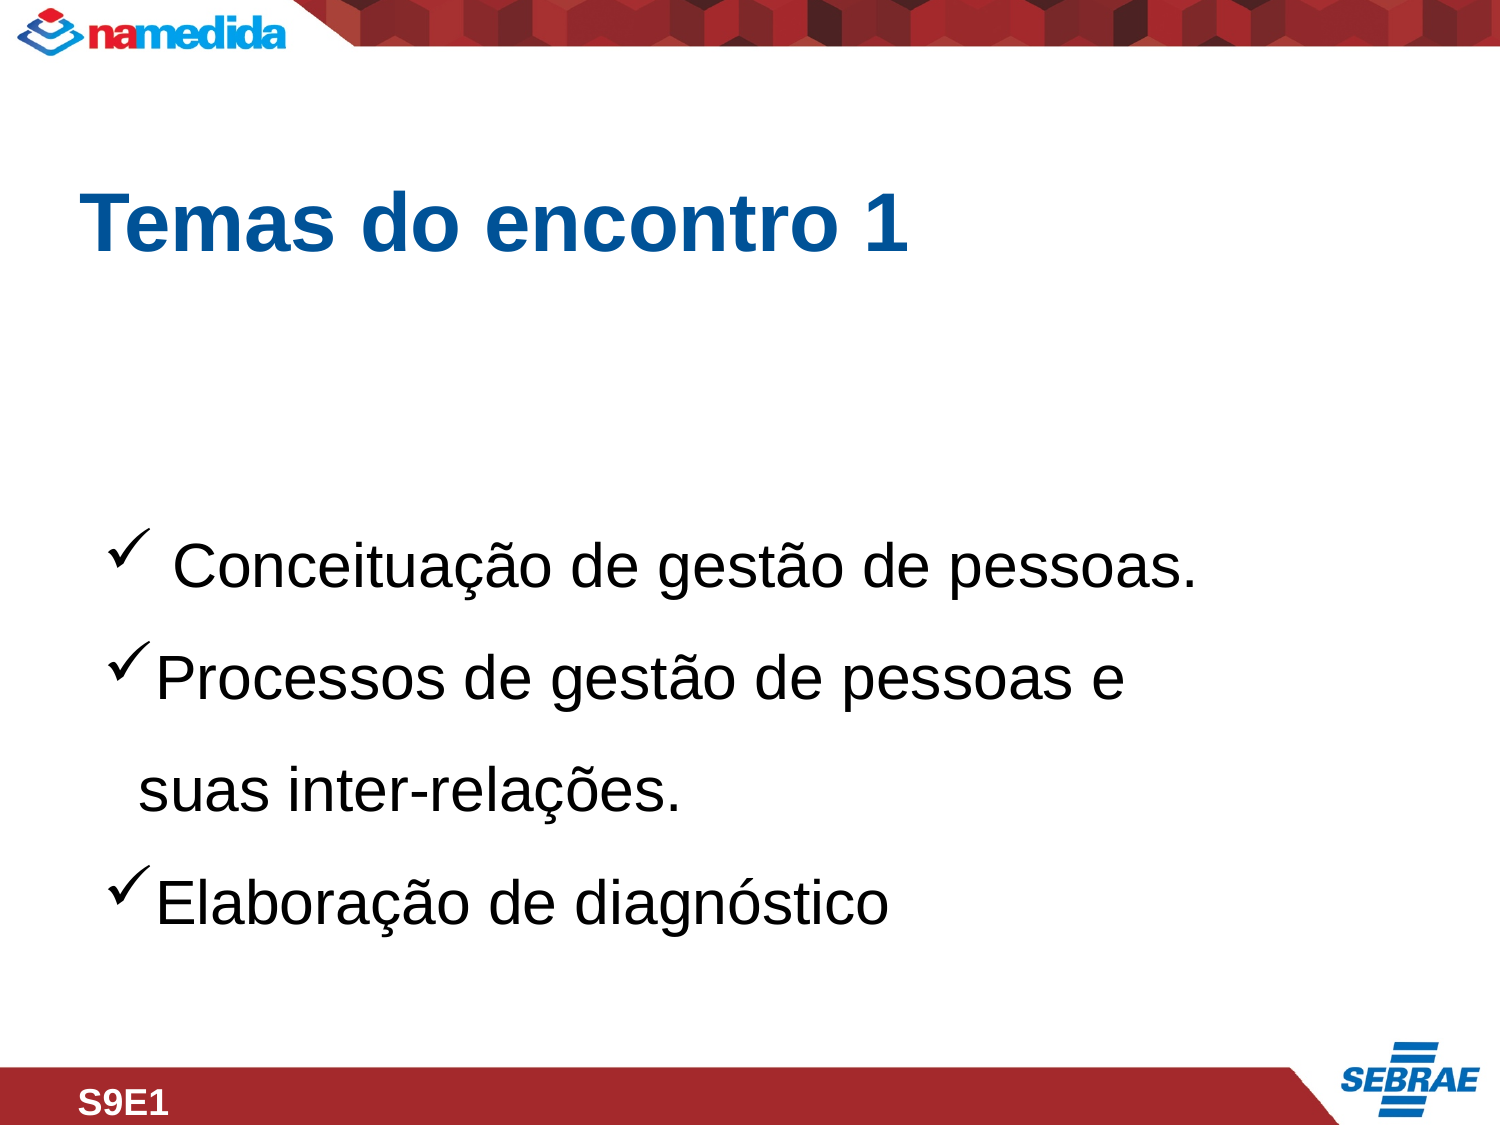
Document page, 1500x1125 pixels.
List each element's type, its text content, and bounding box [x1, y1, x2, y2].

text_box S9E1 [63, 1070, 227, 1125]
text_box Temas do encontro 1 [64, 160, 1290, 276]
text_box Conceituação de gestão de pessoas. Processos de gestão de pessoas e suas inter-relações. Elaboração de diagnóstico [88, 479, 1282, 944]
picture [0, 0, 1500, 1125]
